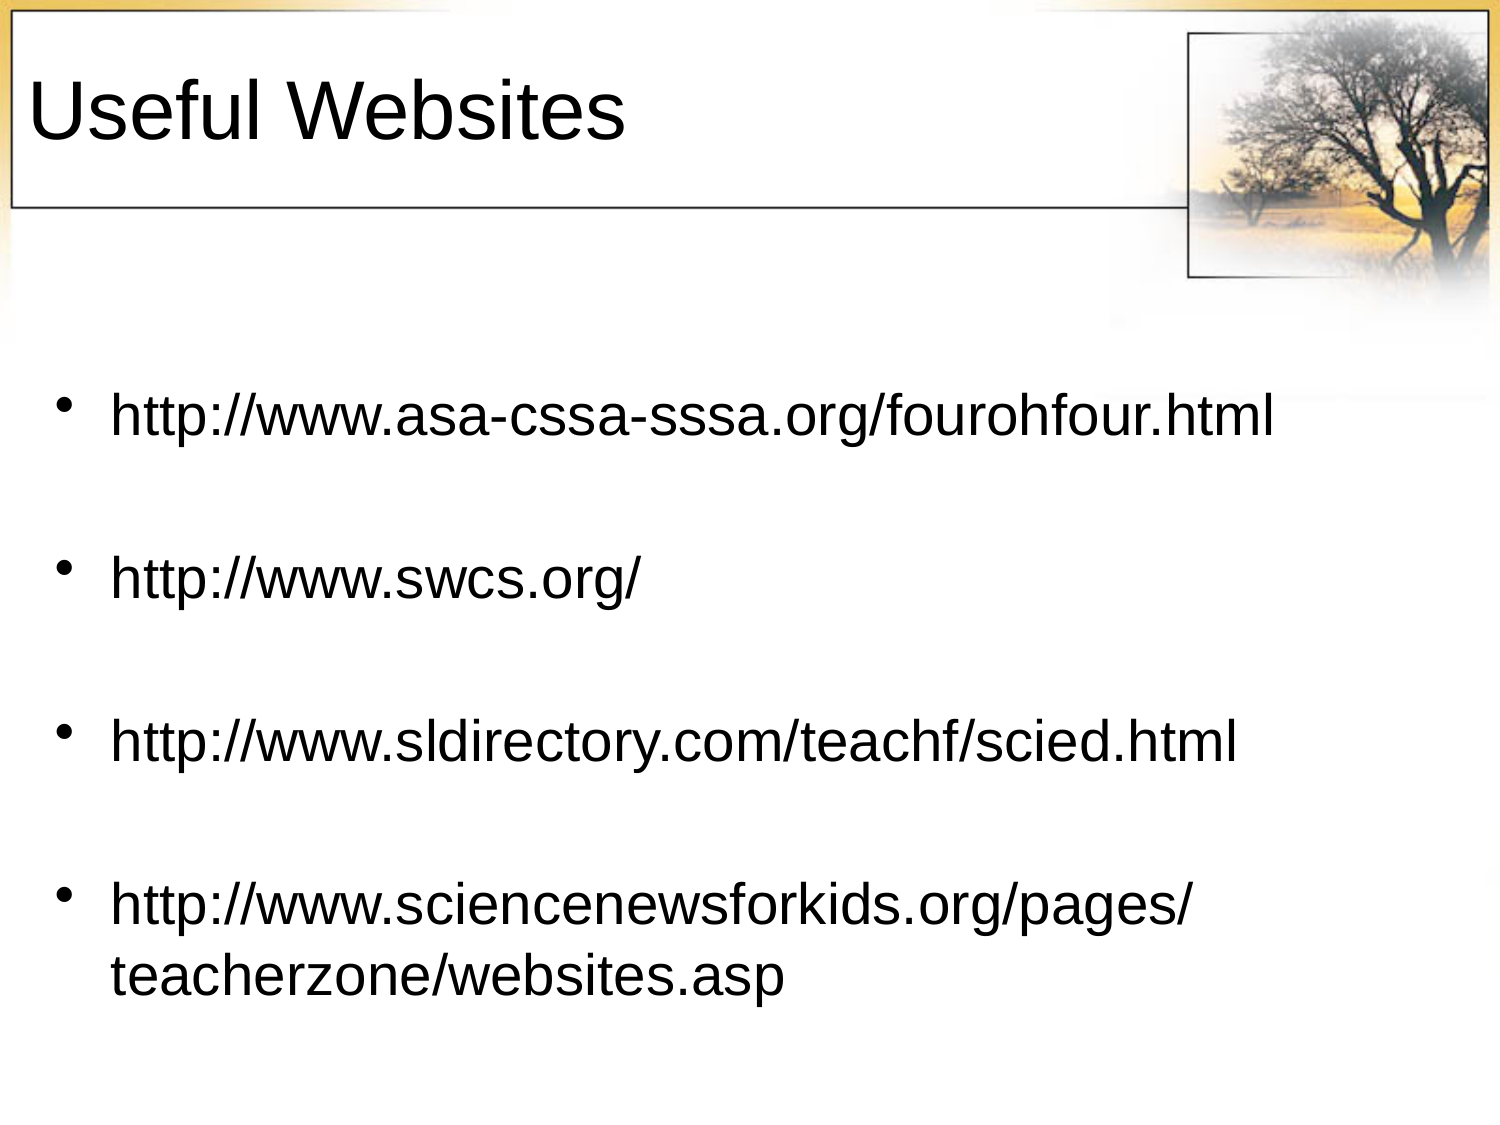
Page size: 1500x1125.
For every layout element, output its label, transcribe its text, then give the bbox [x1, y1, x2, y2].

list http://www.asa-cssa-sssa.org/fourohfour.html http://www.swcs.org/ http://www.sldirectory.com/teachf/scied.html http://www.sciencenewsforkids.org/pages/teacherzone/websites.asp [39, 287, 1453, 1079]
picture [0, 0, 1500, 1125]
title Useful Websites [12, 12, 1188, 201]
